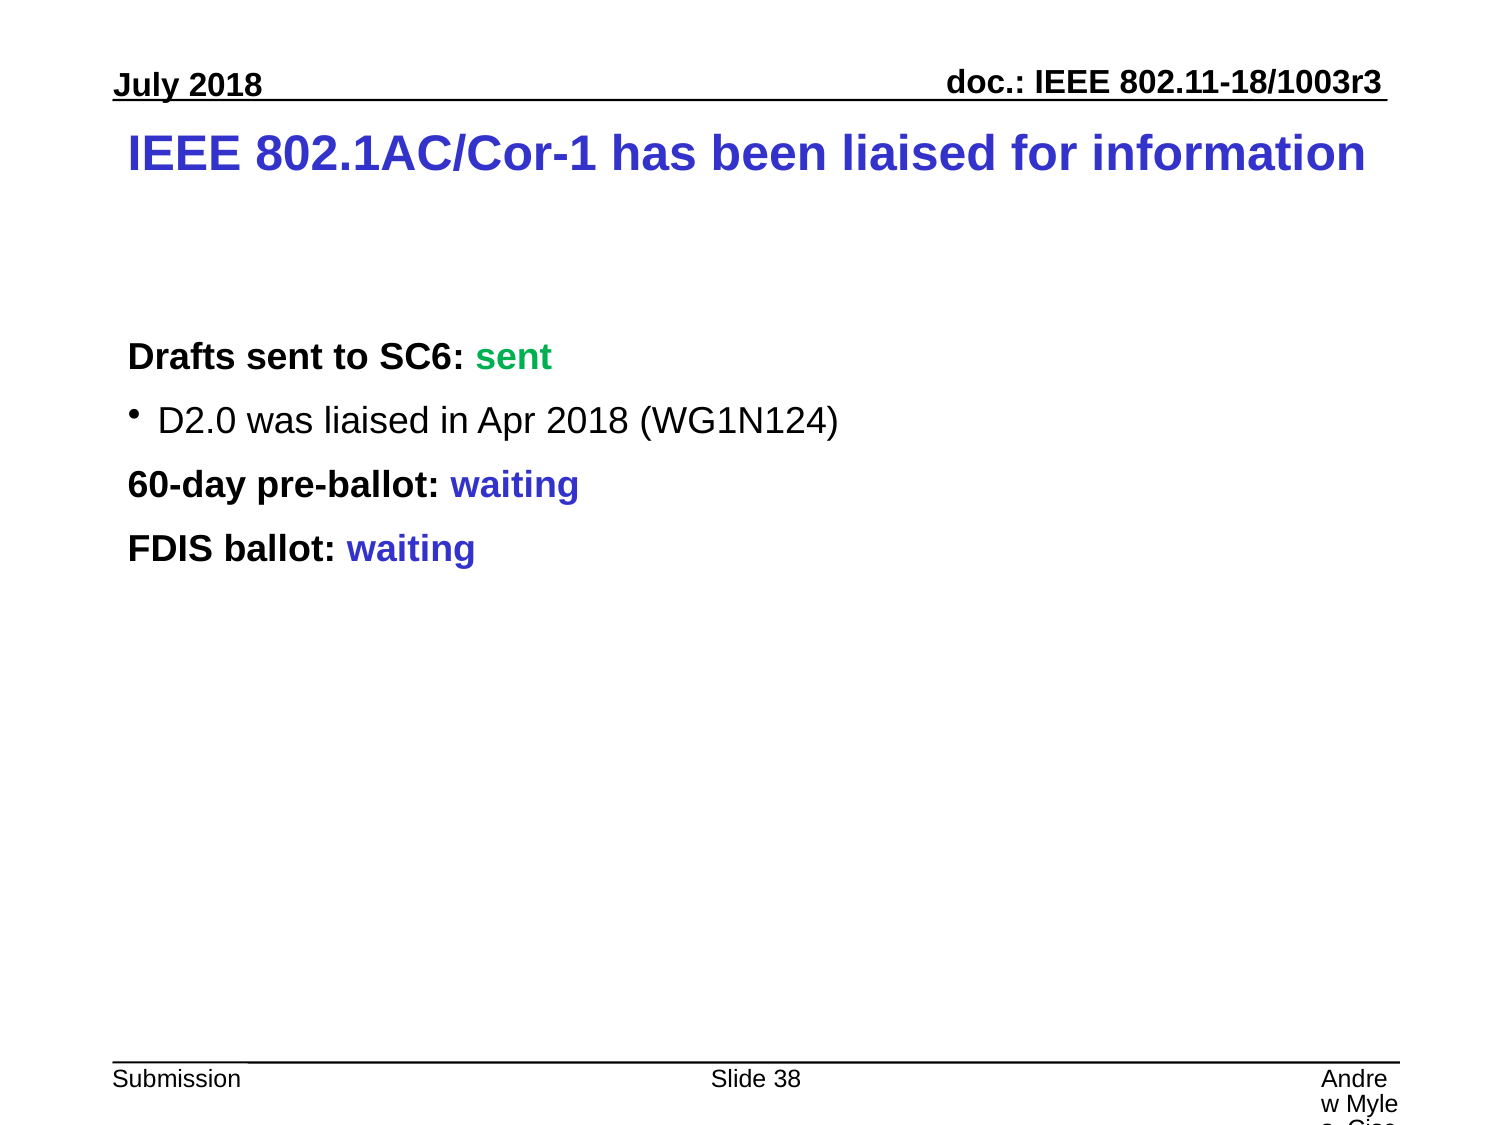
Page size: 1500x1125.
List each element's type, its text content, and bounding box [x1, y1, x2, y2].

slide_number Slide 38 [709, 1061, 803, 1093]
list Drafts sent to SC6: sent D2.0 was liaised in Apr 2018 (WG1N124) 60-day pre-ballot: waiting FDIS ballot: waiting [112, 324, 1388, 1000]
title IEEE 802.1AC/Cor-1 has been liaised for information [112, 112, 1388, 288]
footer Andrew Myles, Cisco [1320, 1061, 1402, 1093]
